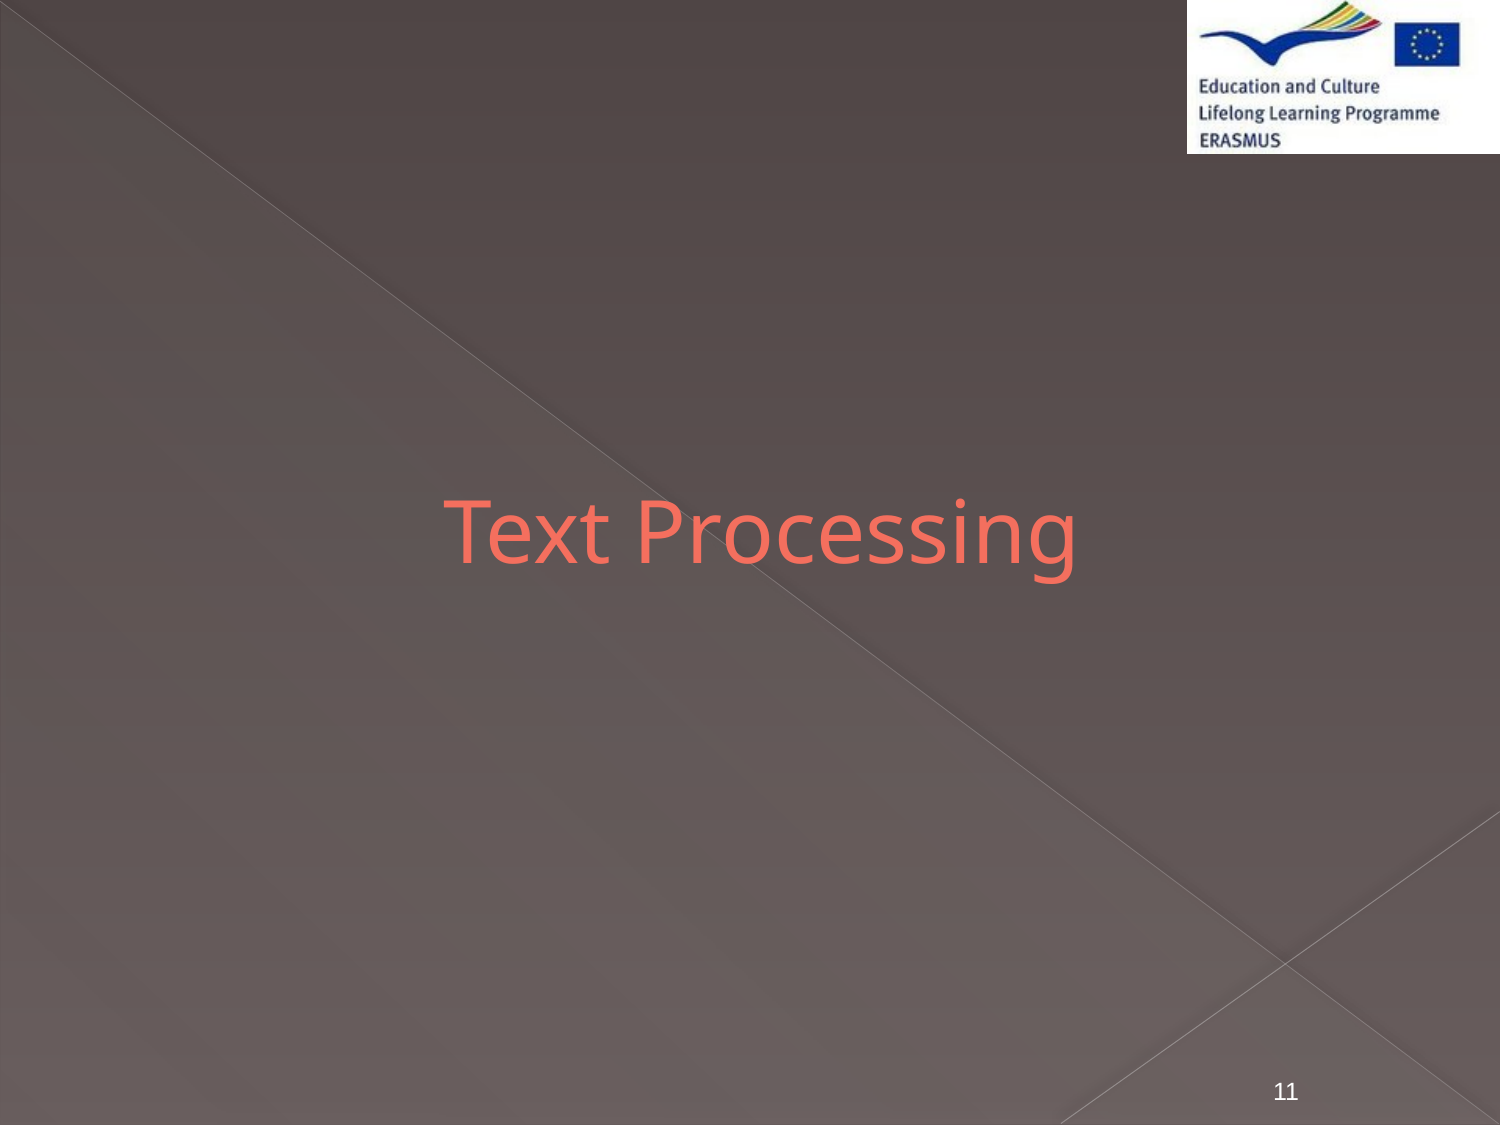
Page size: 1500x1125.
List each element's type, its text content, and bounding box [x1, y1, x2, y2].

slide_number 11 [1245, 1063, 1328, 1113]
text_box Text Processing [46, 468, 1397, 699]
picture [1187, 0, 1500, 154]
